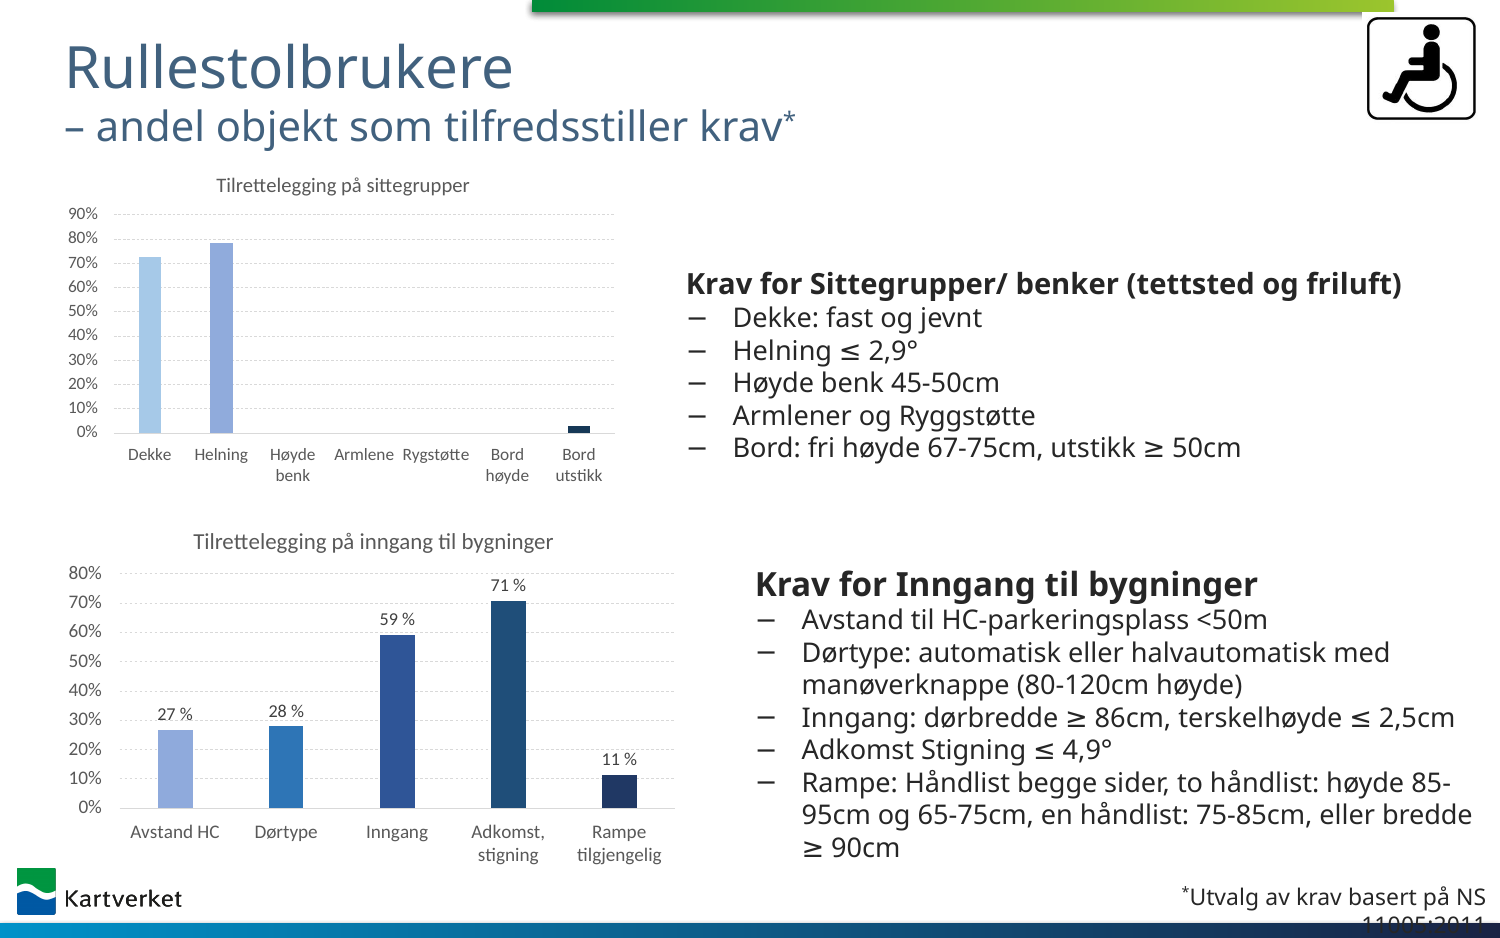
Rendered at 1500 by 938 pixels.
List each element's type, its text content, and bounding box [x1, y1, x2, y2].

picture [62, 166, 625, 492]
picture [1362, 12, 1481, 126]
text_box *Utvalg av krav basert på NS 11005:2011 [1068, 873, 1500, 938]
picture [62, 520, 686, 874]
text_box Krav for Inngang til bygninger Avstand til HC-parkeringsplass <50m Dørtype: automatisk eller halvautomatisk med manøverknappe (80-120cm høyde) Inngang: dørbredde ≥ 86cm, terskelhøyde ≤ 2,5cm Adkomst Stigning ≤ 4,9° Rampe: Håndlist begge sider, to håndlist: høyde 85-95cm og 65-75cm, en håndlist: 75-85cm, eller bredde ≥ 90cm [740, 555, 1491, 870]
text_box Rullestolbrukere – andel objekt som tilfredsstiller krav* [49, 25, 1431, 158]
text_box Krav for Sittegrupper/ benker (tettsted og friluft) Dekke: fast og jevnt Helning ≤ 2,9° Høyde benk 45-50cm Armlener og Ryggstøtte Bord: fri høyde 67-75cm, utstikk ≥ 50cm [670, 258, 1418, 471]
